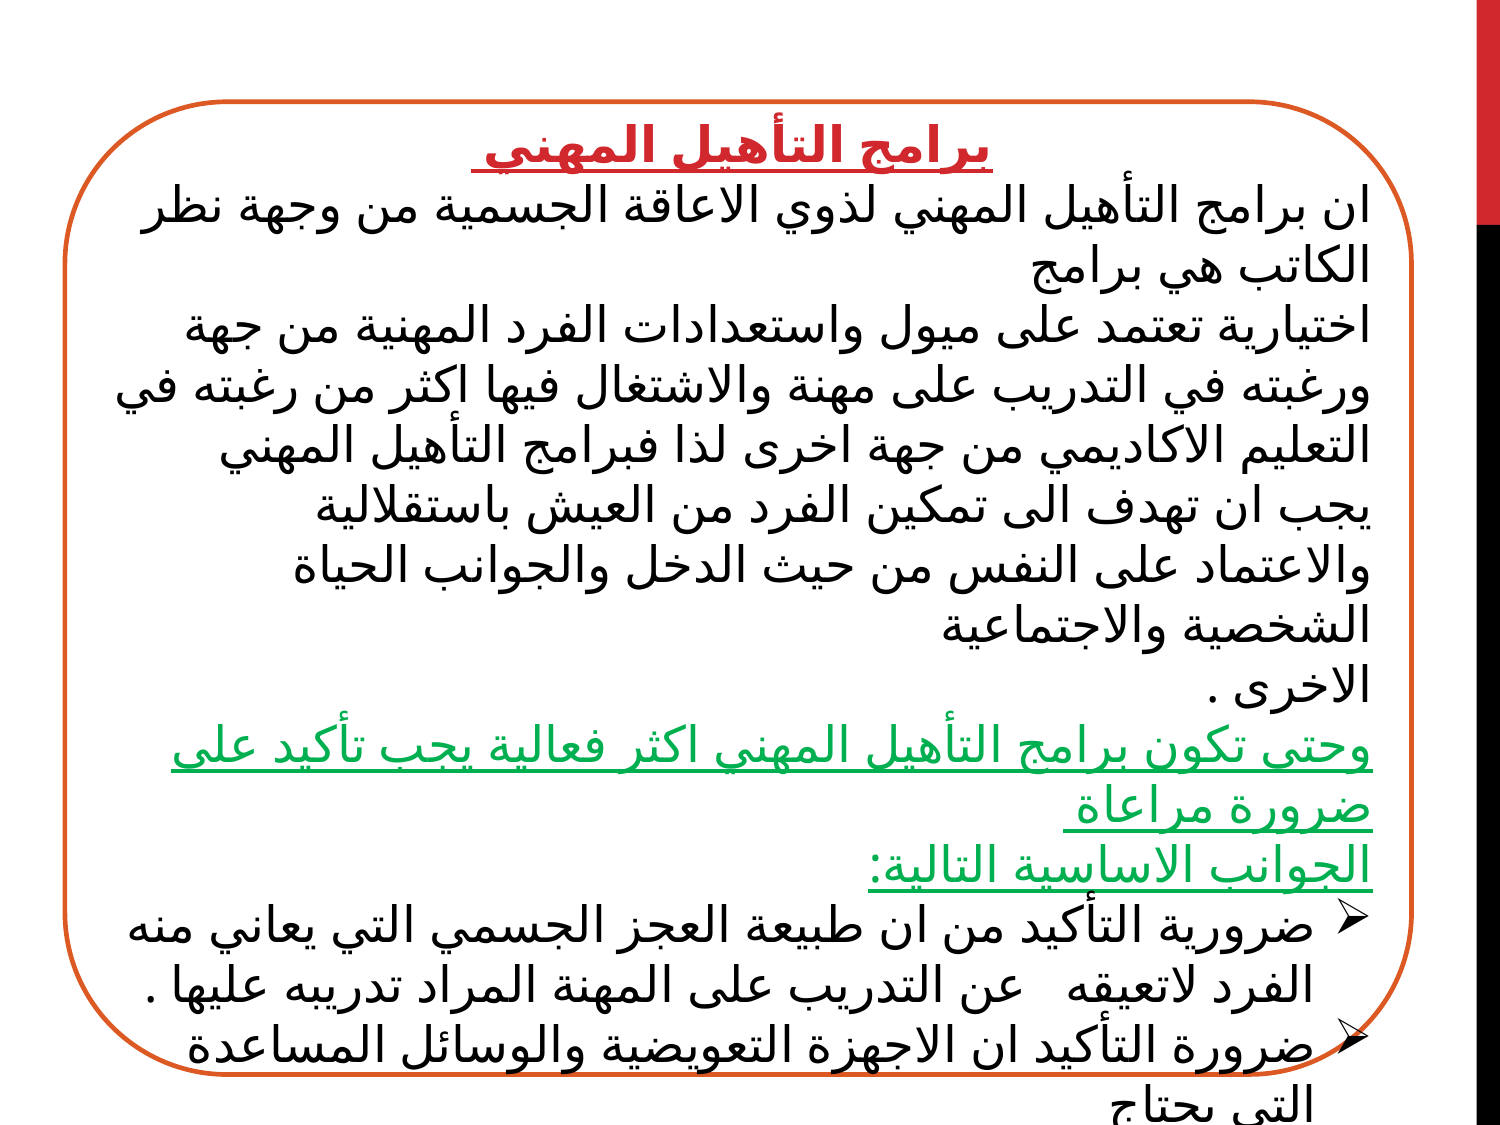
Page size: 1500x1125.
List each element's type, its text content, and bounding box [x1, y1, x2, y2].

text_box [184, 99, 1292, 105]
text_box [62, 176, 88, 1001]
text_box برامج التأهيل المهني ان برامج التأهيل المهني لذوي الاعاقة الجسمية من وجهة نظر الكاتب هي برامج اختيارية تعتمد على ميول واستعدادات الفرد المهنية من جهة ورغبته في التدريب على مهنة والاشتغال فيها اكثر من رغبته في التعليم الاكاديمي من جهة اخرى لذا فبرامج التأهيل المهني يجب ان تهدف الى تمكين الفرد من العيش باستقلالية والاعتماد على النفس من حيث الدخل والجوانب الحياة الشخصية والاجتماعية الاخرى . وحتى تكون برامج التأهيل المهني اكثر فعالية يجب تأكيد على ضرورة مراعاة الجوانب الاساسية التالية: ضرورية التأكيد من ان طبيعة العجز الجسمي التي يعاني منه الفرد لاتعيقه عن التدريب على المهنة المراد تدريبه عليها . ضرورة التأكيد ان الاجهزة التعويضية والوسائل المساعدة التي يحتاج يستخدمها الفرد ملائمة لمتطلبات المهنة وظروف العمل . ضرورة التأكد من ان برامج التأهيل المهني المتوفرة تنسجم مع ظروف العمل والمهن المتوفرة في السوق . [88, 105, 1388, 1125]
text_box [1388, 175, 1414, 1001]
